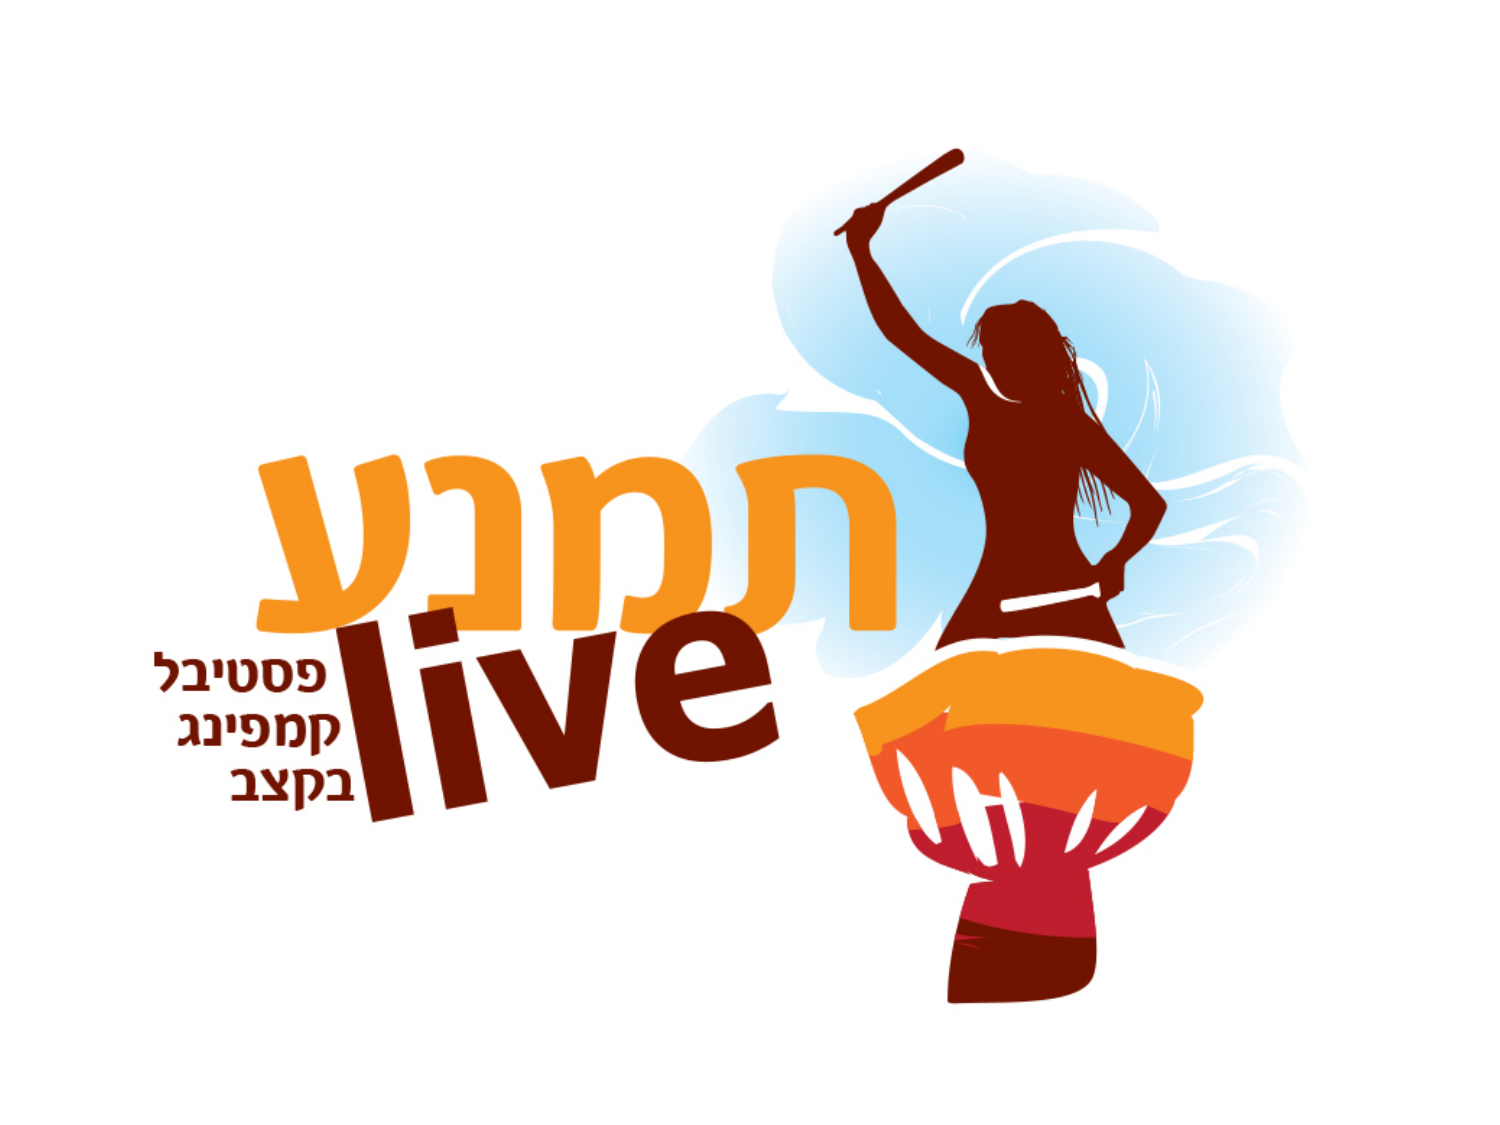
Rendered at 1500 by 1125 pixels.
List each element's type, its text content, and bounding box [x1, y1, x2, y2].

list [88, 113, 1388, 1065]
title תוכניה [75, 45, 1425, 233]
